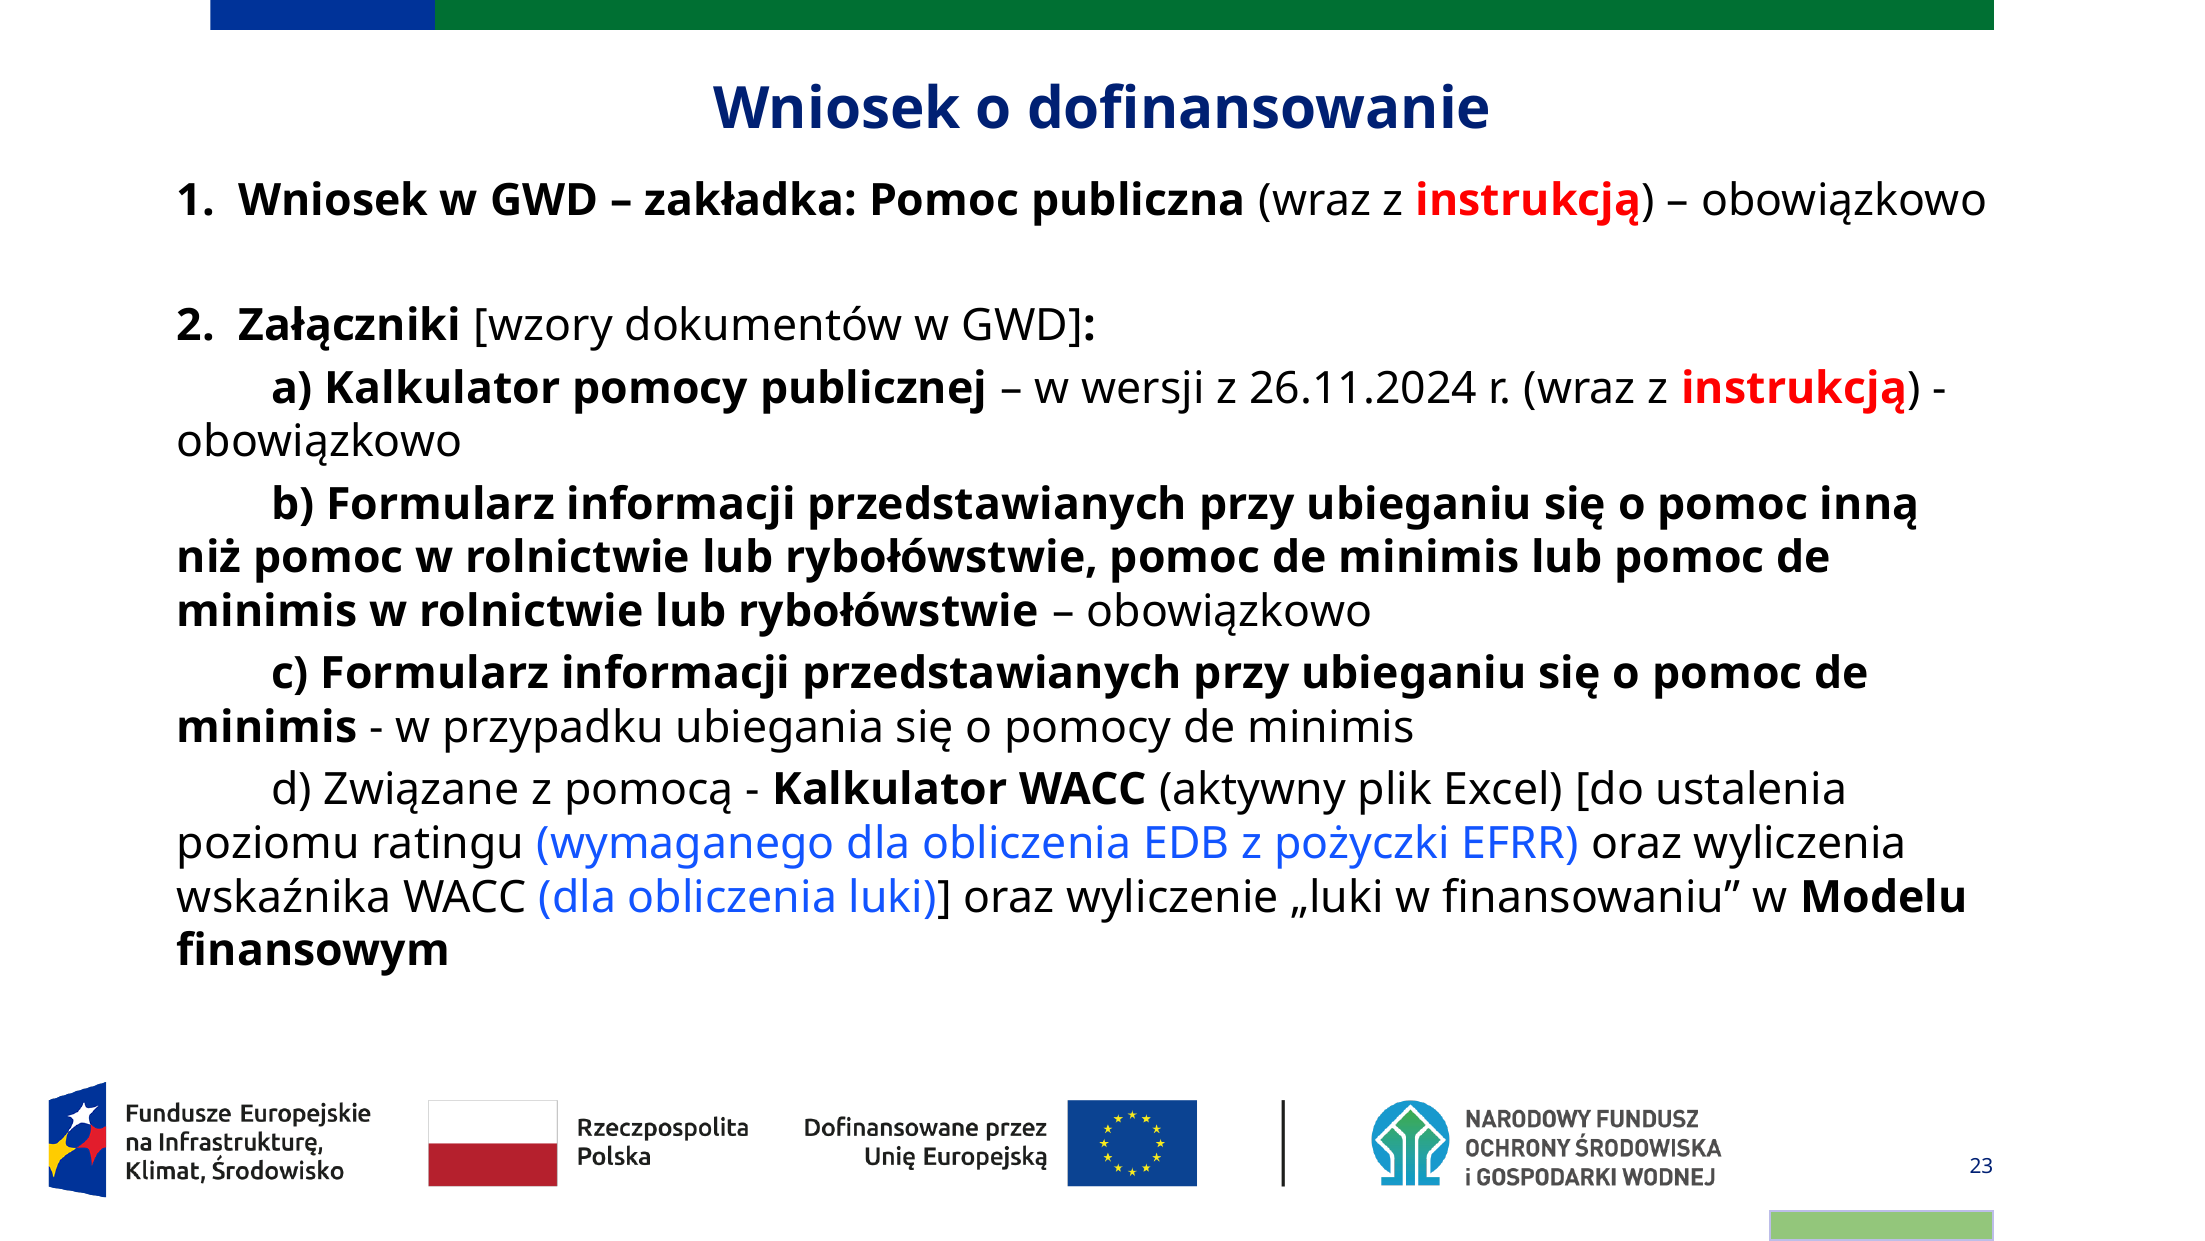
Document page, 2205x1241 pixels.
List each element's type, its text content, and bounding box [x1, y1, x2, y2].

list 1. Wniosek w GWD – zakładka: Pomoc publiczna (wraz z instrukcją) – obowiązkowo 2. Załączniki [wzory dokumentów w GWD]: a) Kalkulator pomocy publicznej – w wersji z 26.11.2024 r. (wraz z instrukcją) - obowiązkowo b) Formularz informacji przedstawianych przy ubieganiu się o pomoc inną niż pomoc w rolnictwie lub rybołówstwie, pomoc de minimis lub pomoc de minimis w rolnictwie lub rybołówstwie – obowiązkowo c) Formularz informacji przedstawianych przy ubieganiu się o pomoc de minimis - w przypadku ubiegania się o pomocy de minimis d) Związane z pomocą - Kalkulator WACC (aktywny plik Excel) [do ustalenia poziomu ratingu (wymaganego dla obliczenia EDB z pożyczki EFRR) oraz wyliczenia wskaźnika WACC (dla obliczenia luki)] oraz wyliczenie „luki w finansowaniu” w Modelu finansowym [176, 171, 1993, 1081]
slide_number 23 [1770, 1151, 1993, 1182]
title Wniosek o dofinansowanie [211, 64, 1994, 148]
picture [18, 1053, 1751, 1226]
